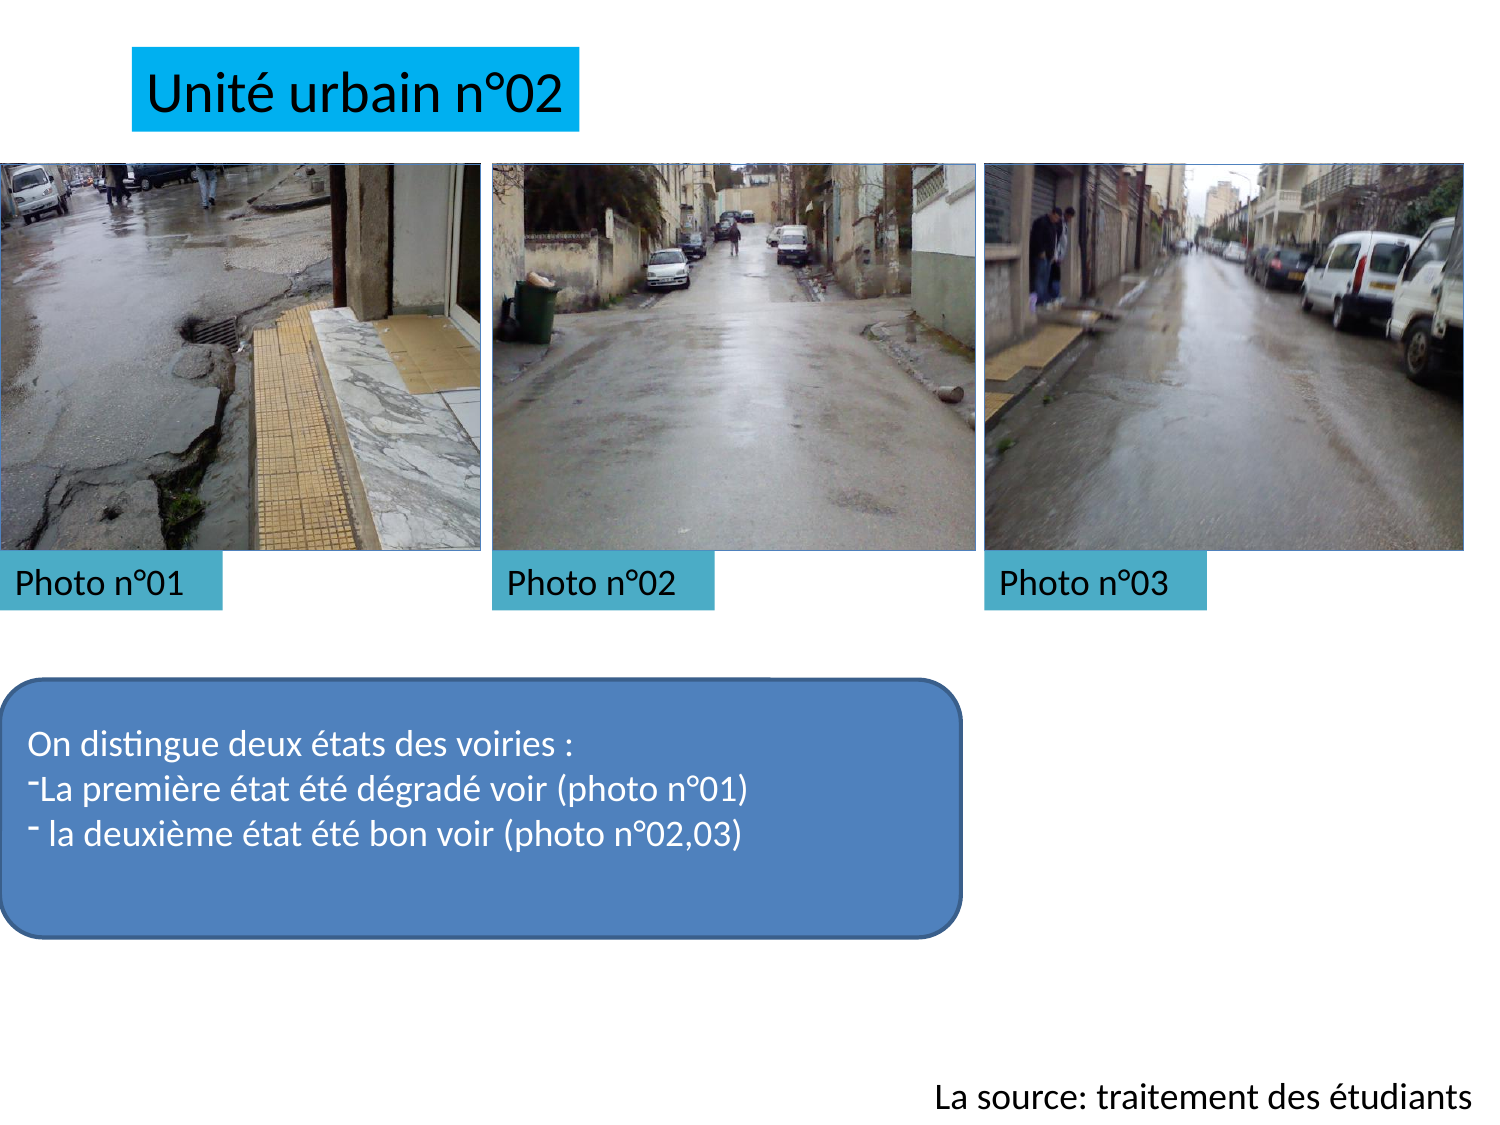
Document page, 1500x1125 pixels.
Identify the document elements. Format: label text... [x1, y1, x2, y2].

text_box Photo n°03 [984, 558, 1207, 611]
text_box La source: traitement des étudiants [919, 1064, 1497, 1125]
text_box Photo n°02 [492, 558, 715, 611]
text_box Unité urbain n°02 [131, 46, 580, 132]
picture [491, 163, 976, 551]
picture [0, 163, 481, 551]
text_box On distingue deux états des voiries : La première état été dégradé voir (photo n°01) la deuxième état été bon voir (photo n°02,03) [0, 677, 963, 940]
text_box Photo n°01 [0, 558, 223, 611]
picture [984, 163, 1464, 551]
